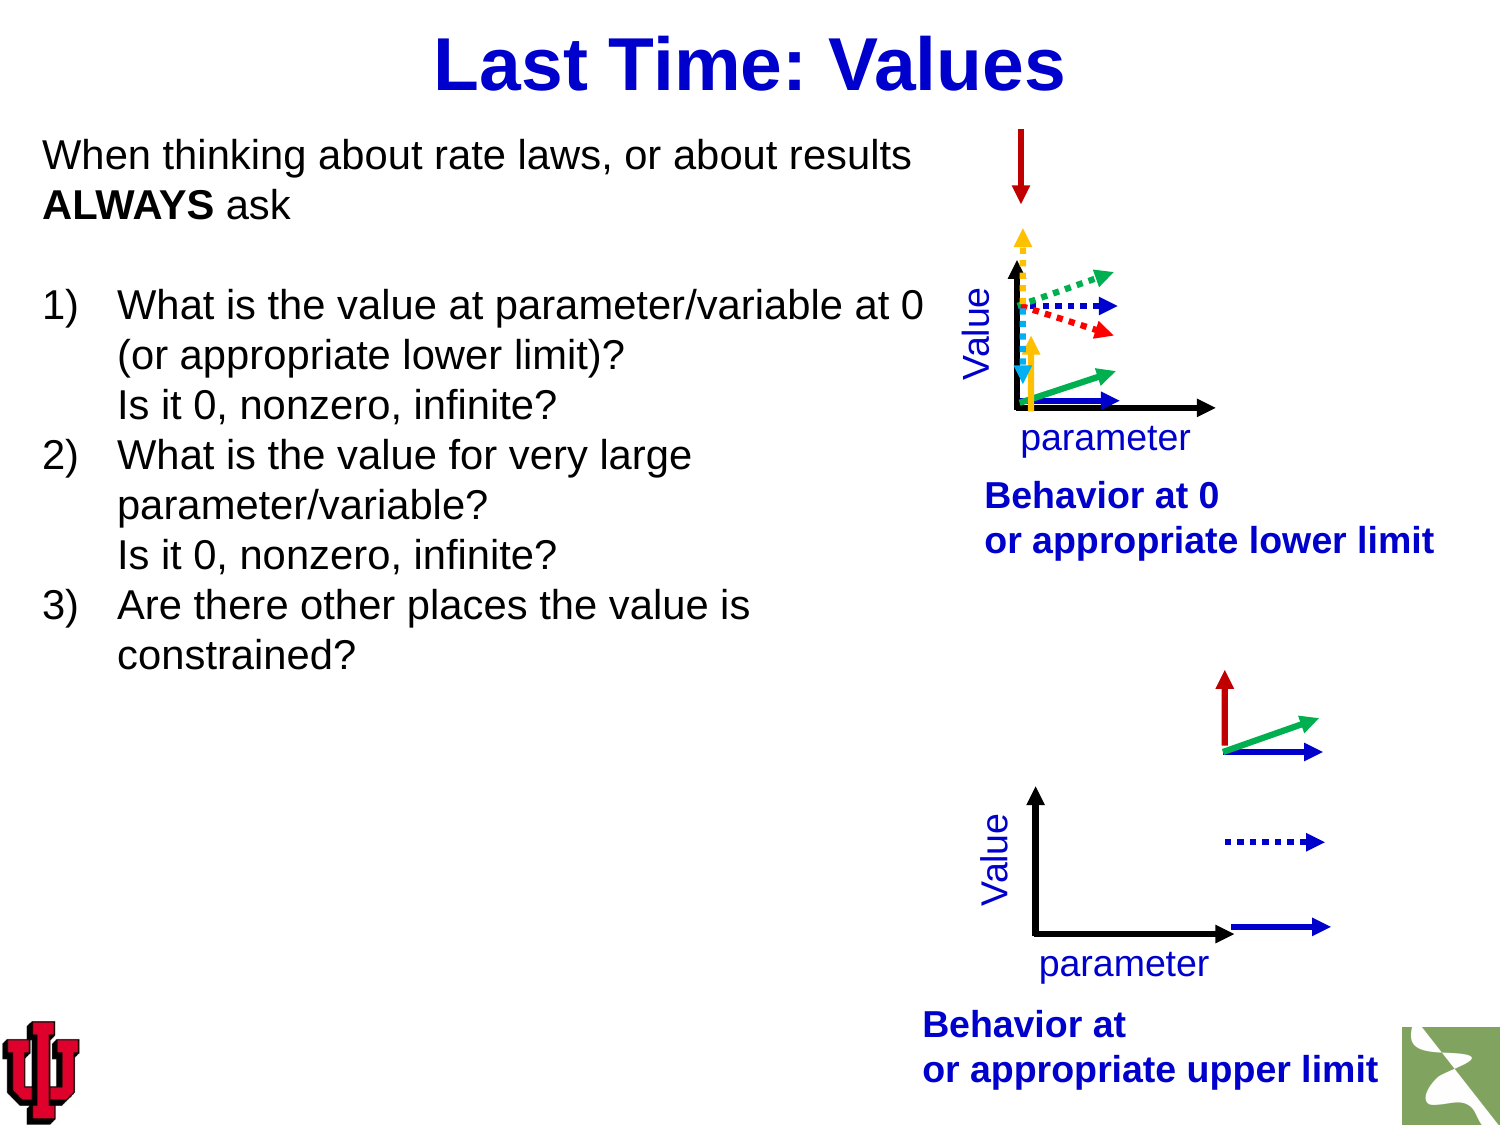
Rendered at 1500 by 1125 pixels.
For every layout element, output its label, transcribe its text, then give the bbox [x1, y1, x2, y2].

text_box Behavior at 0 or appropriate lower limit [969, 463, 1500, 569]
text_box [943, 259, 1226, 467]
text_box When thinking about rate laws, or about results ALWAYS ask What is the value at parameter/variable at 0 (or appropriate lower limit)? Is it 0, nonzero, infinite? What is the value for very large parameter/variable? Is it 0, nonzero, infinite? Are there other places the value is constrained? [27, 120, 970, 686]
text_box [962, 669, 1332, 993]
title Last Time: Values [0, 0, 1500, 130]
picture [1402, 1027, 1500, 1125]
picture [0, 1020, 80, 1125]
